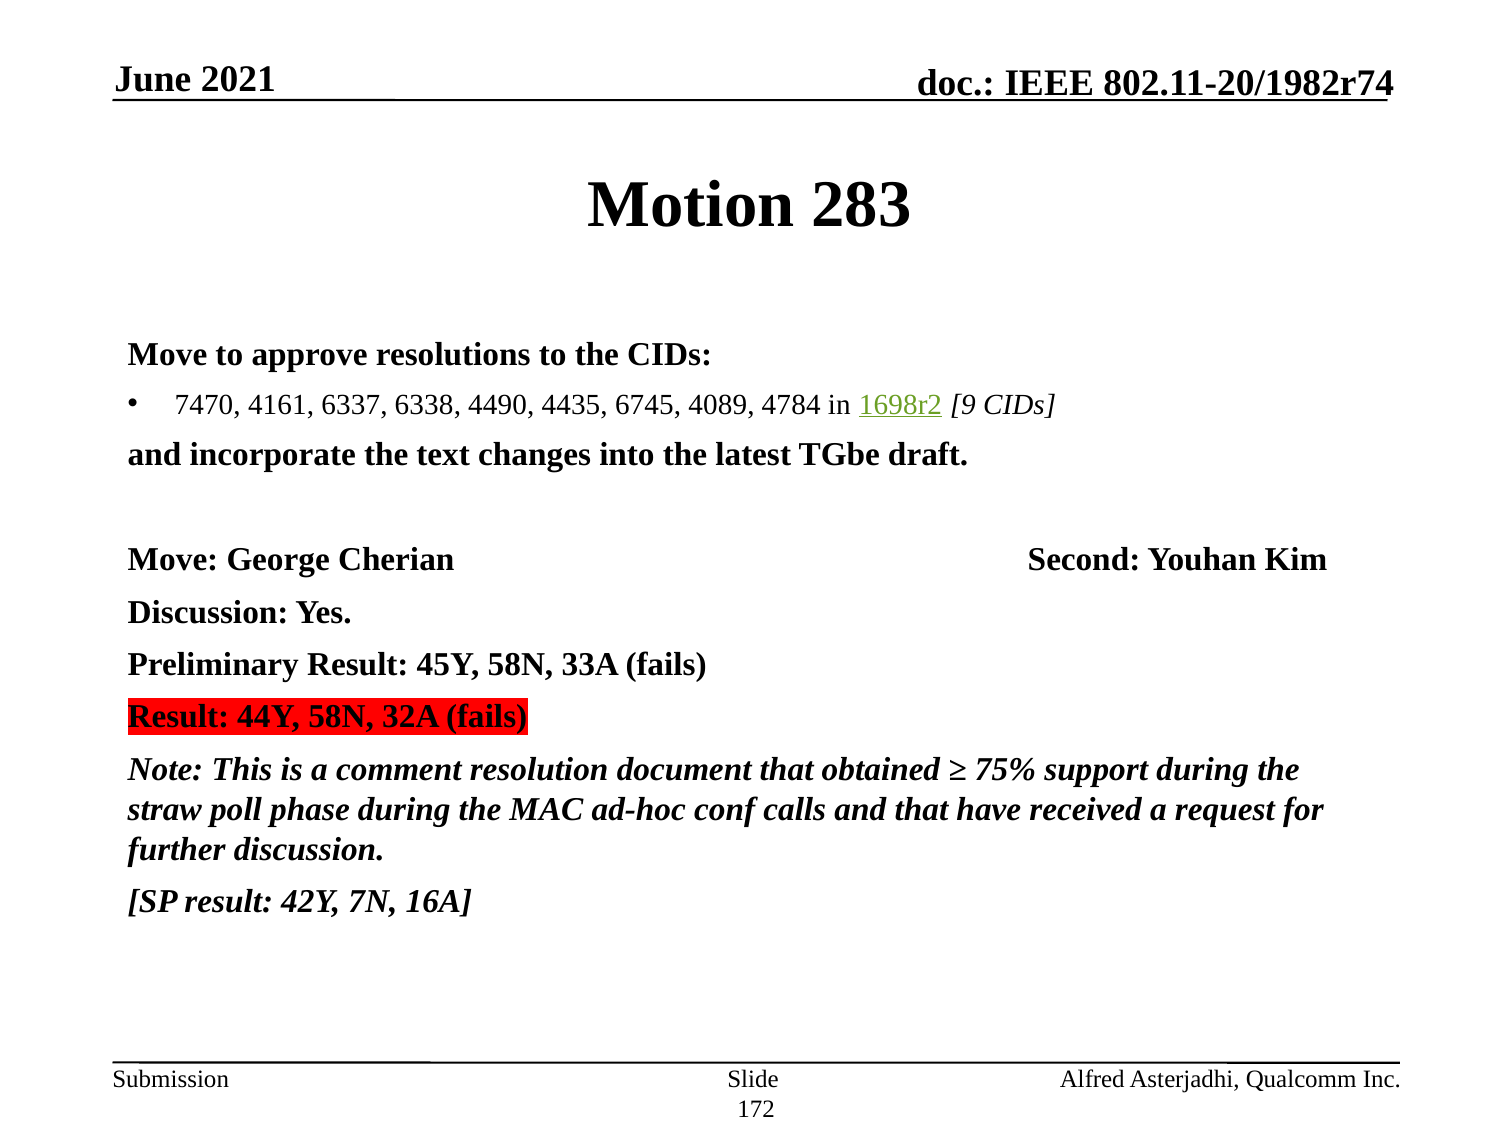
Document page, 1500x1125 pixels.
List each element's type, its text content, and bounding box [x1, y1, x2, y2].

list Move to approve resolutions to the CIDs: 7470, 4161, 6337, 6338, 4490, 4435, 6745, 4089, 4784 in 1698r2 [9 CIDs] and incorporate the text changes into the latest TGbe draft. Move: George Cherian Second: Youhan Kim Discussion: Yes. Preliminary Result: 45Y, 58N, 33A (fails) Result: 44Y, 58N, 32A (fails) Note: This is a comment resolution document that obtained ≥ 75% support during the straw poll phase during the MAC ad-hoc conf calls and that have received a request for further discussion. [SP result: 42Y, 7N, 16A] [112, 324, 1388, 1000]
title Motion 283 [112, 112, 1388, 288]
footer Alfred Asterjadhi, Qualcomm Inc. [878, 1061, 1402, 1093]
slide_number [114, 54, 423, 100]
slide_number Slide 172 [712, 1061, 800, 1123]
